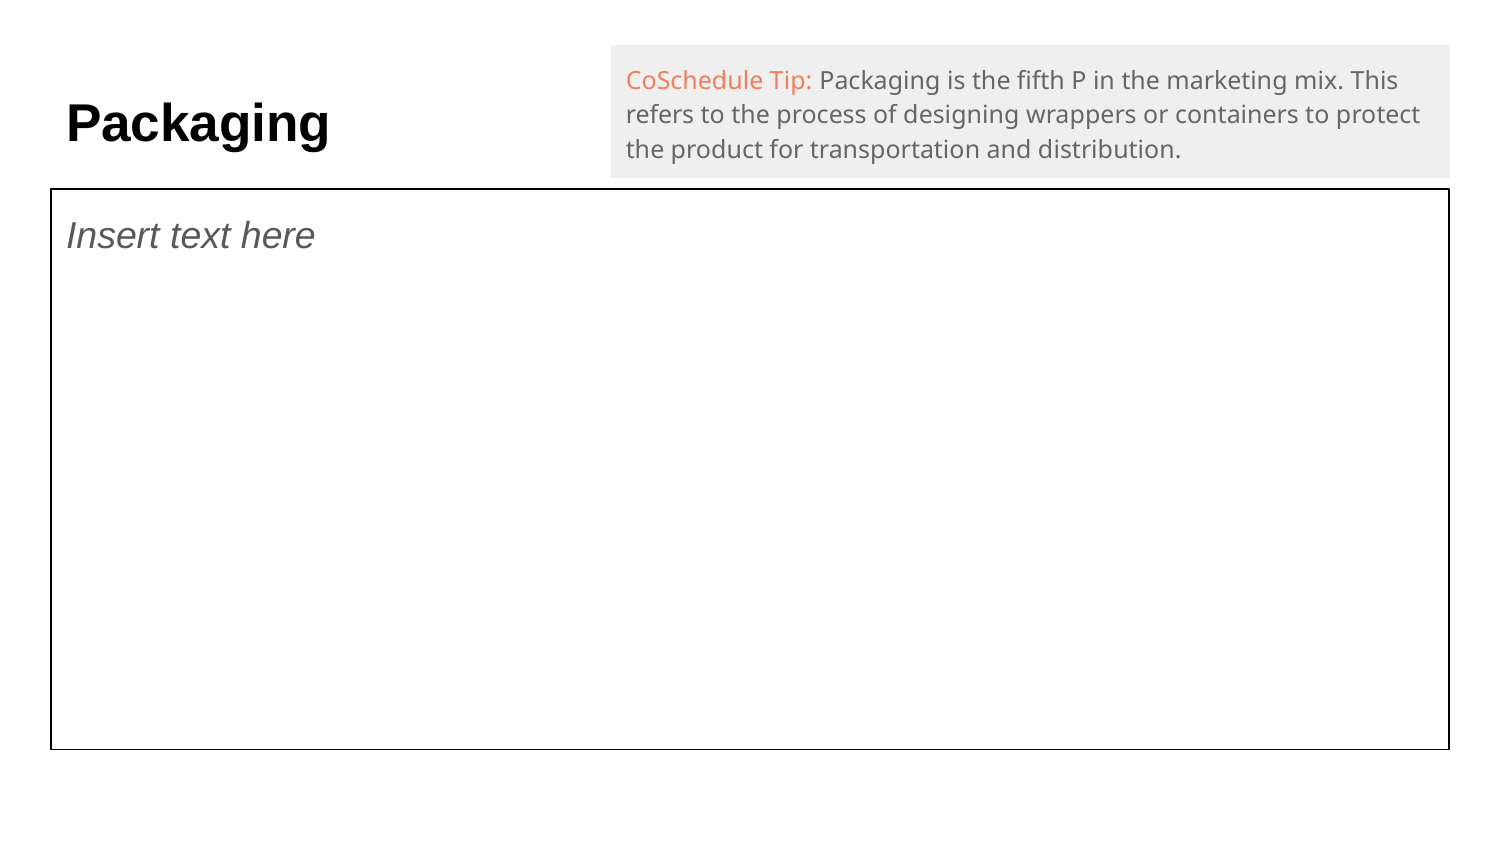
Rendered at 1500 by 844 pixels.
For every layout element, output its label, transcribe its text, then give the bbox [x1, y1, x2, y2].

list Insert text here [51, 189, 1449, 750]
text_box CoSchedule Tip: Packaging is the fifth P in the marketing mix. This refers to the process of designing wrappers or containers to protect the product for transportation and distribution. [610, 45, 1450, 179]
title Packaging [51, 72, 610, 167]
